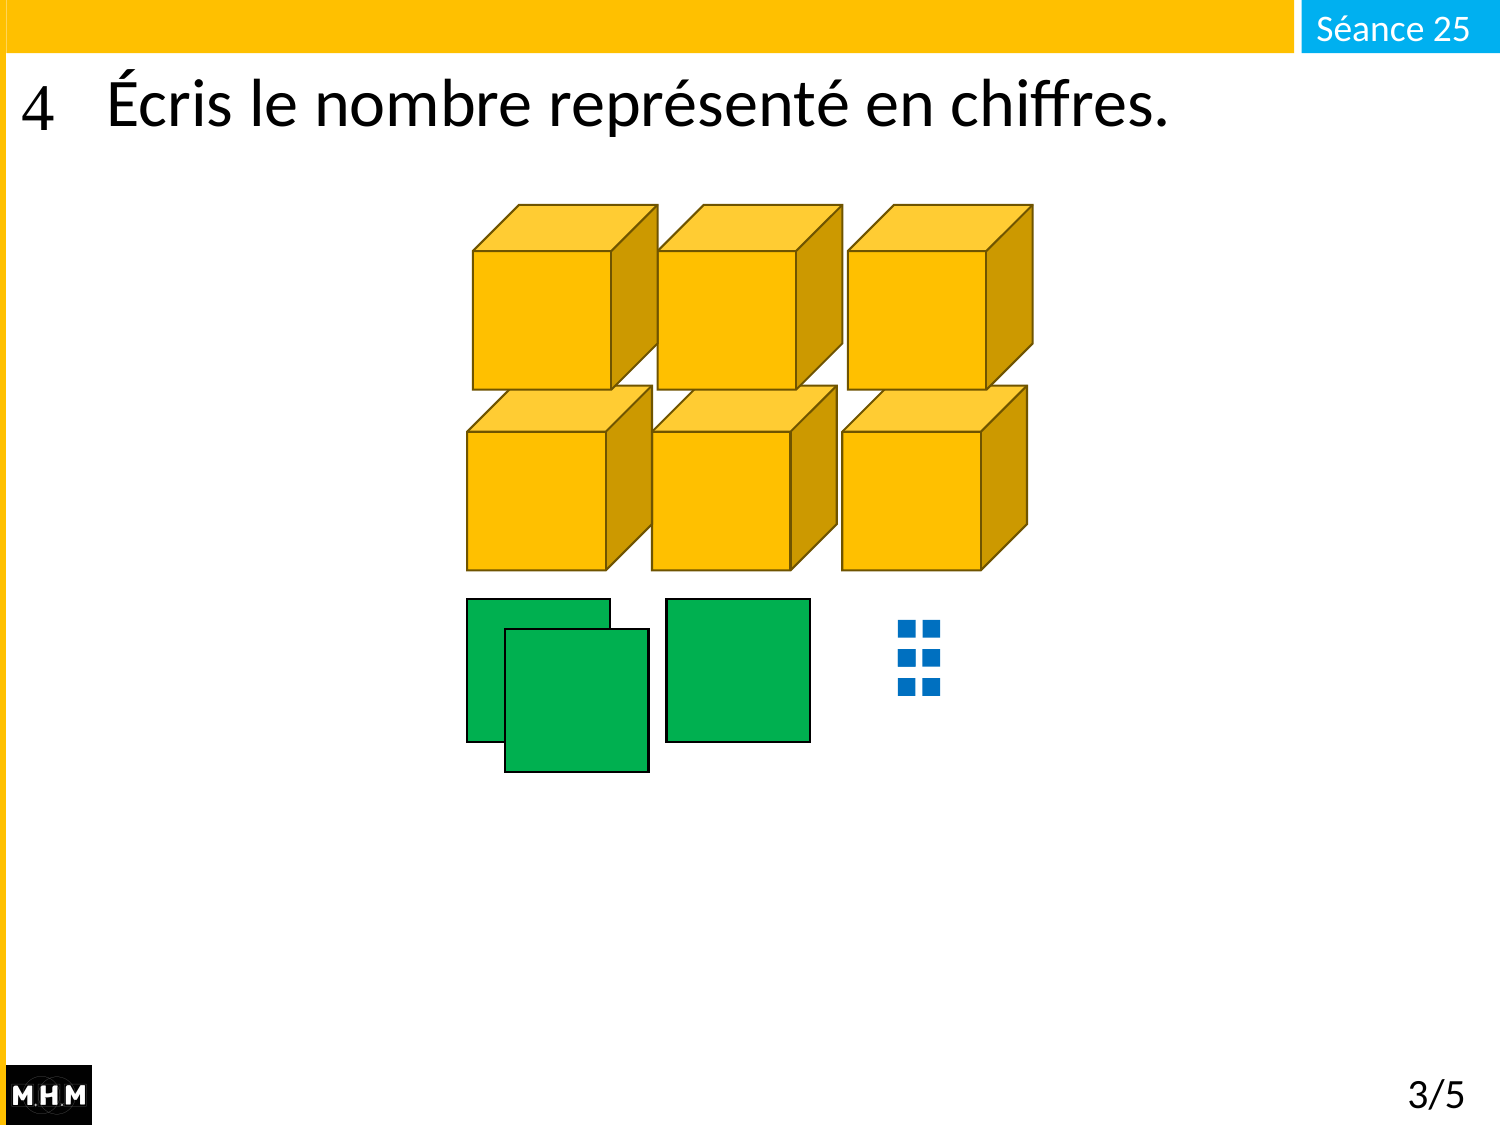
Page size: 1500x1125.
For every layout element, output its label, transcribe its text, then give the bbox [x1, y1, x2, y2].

title Écris le nombre représenté en chiffres. [91, 60, 1385, 150]
text_box [897, 619, 917, 639]
list 3/5 [1373, 1064, 1500, 1125]
picture [6, 1065, 92, 1125]
text_box [650, 384, 838, 572]
text_box [846, 203, 1034, 391]
text_box [471, 203, 659, 391]
text_box [466, 384, 654, 572]
text_box [841, 384, 1029, 572]
text_box [897, 648, 917, 668]
text_box [504, 628, 650, 773]
text_box [897, 677, 916, 697]
text_box [656, 203, 844, 391]
text_box [665, 598, 811, 743]
text_box [921, 677, 941, 697]
text_box [922, 619, 941, 639]
text_box [921, 648, 941, 668]
text_box [466, 598, 611, 743]
